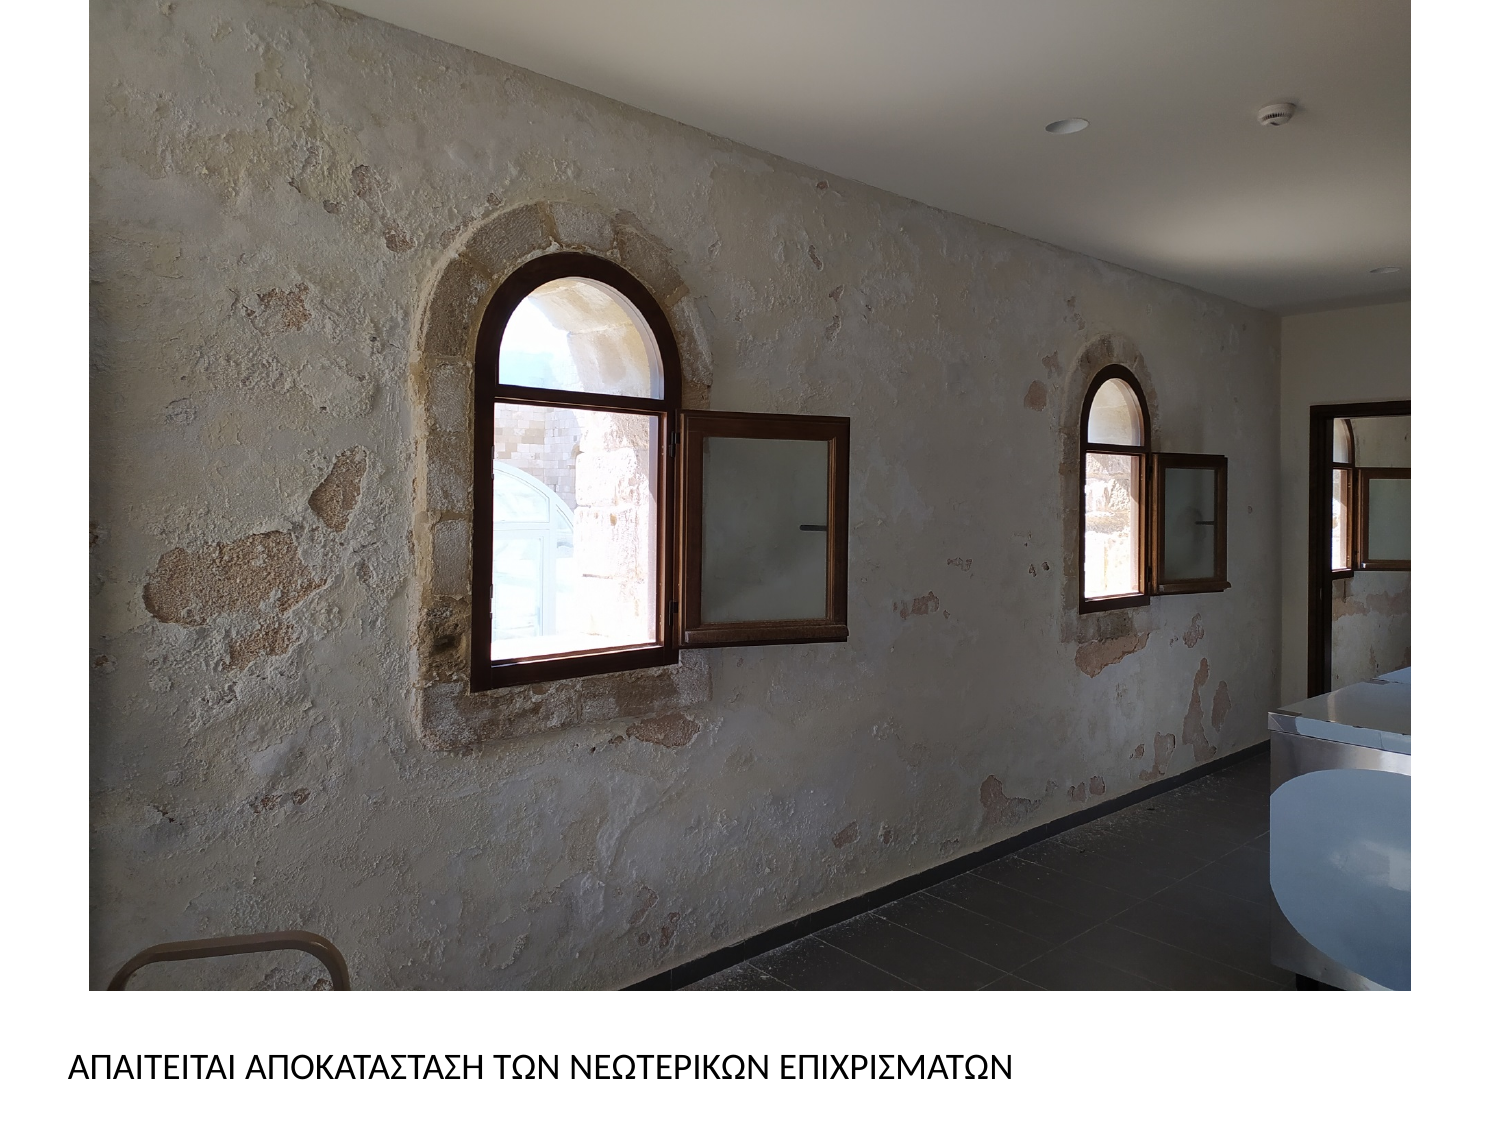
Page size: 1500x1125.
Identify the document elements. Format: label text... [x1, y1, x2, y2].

picture [89, 0, 1411, 991]
text_box ΑΠΑΙΤΕΙΤΑΙ ΑΠΟΚΑΤΑΣΤΑΣΗ ΤΩΝ ΝΕΩΤΕΡΙΚΩΝ ΕΠΙΧΡΙΣΜΑΤΩΝ [53, 1034, 1447, 1095]
